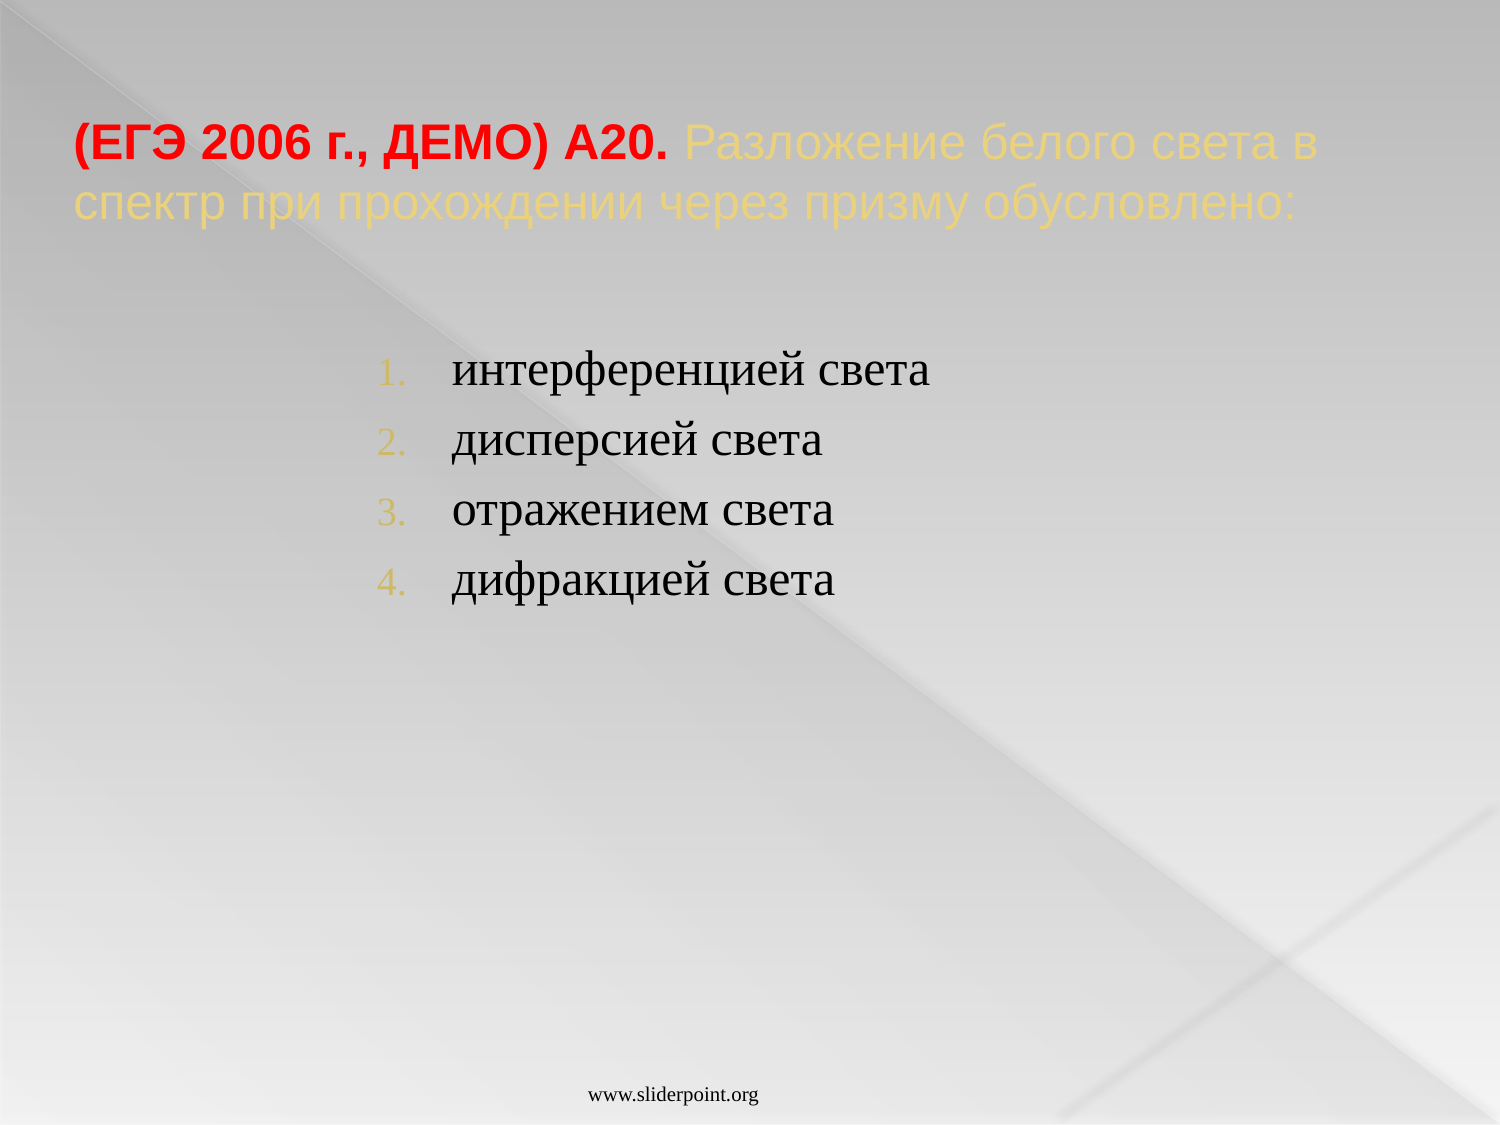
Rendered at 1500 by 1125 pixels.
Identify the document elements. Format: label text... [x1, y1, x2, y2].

footer www.sliderpoint.org [75, 1063, 774, 1113]
title (ЕГЭ 2006 г., ДЕМО) А20. Разложение белого света в спектр при прохождении через призму обусловлено: [58, 35, 1465, 305]
list интерференцией света дисперсией света отражением света дифракцией света [351, 328, 1079, 657]
